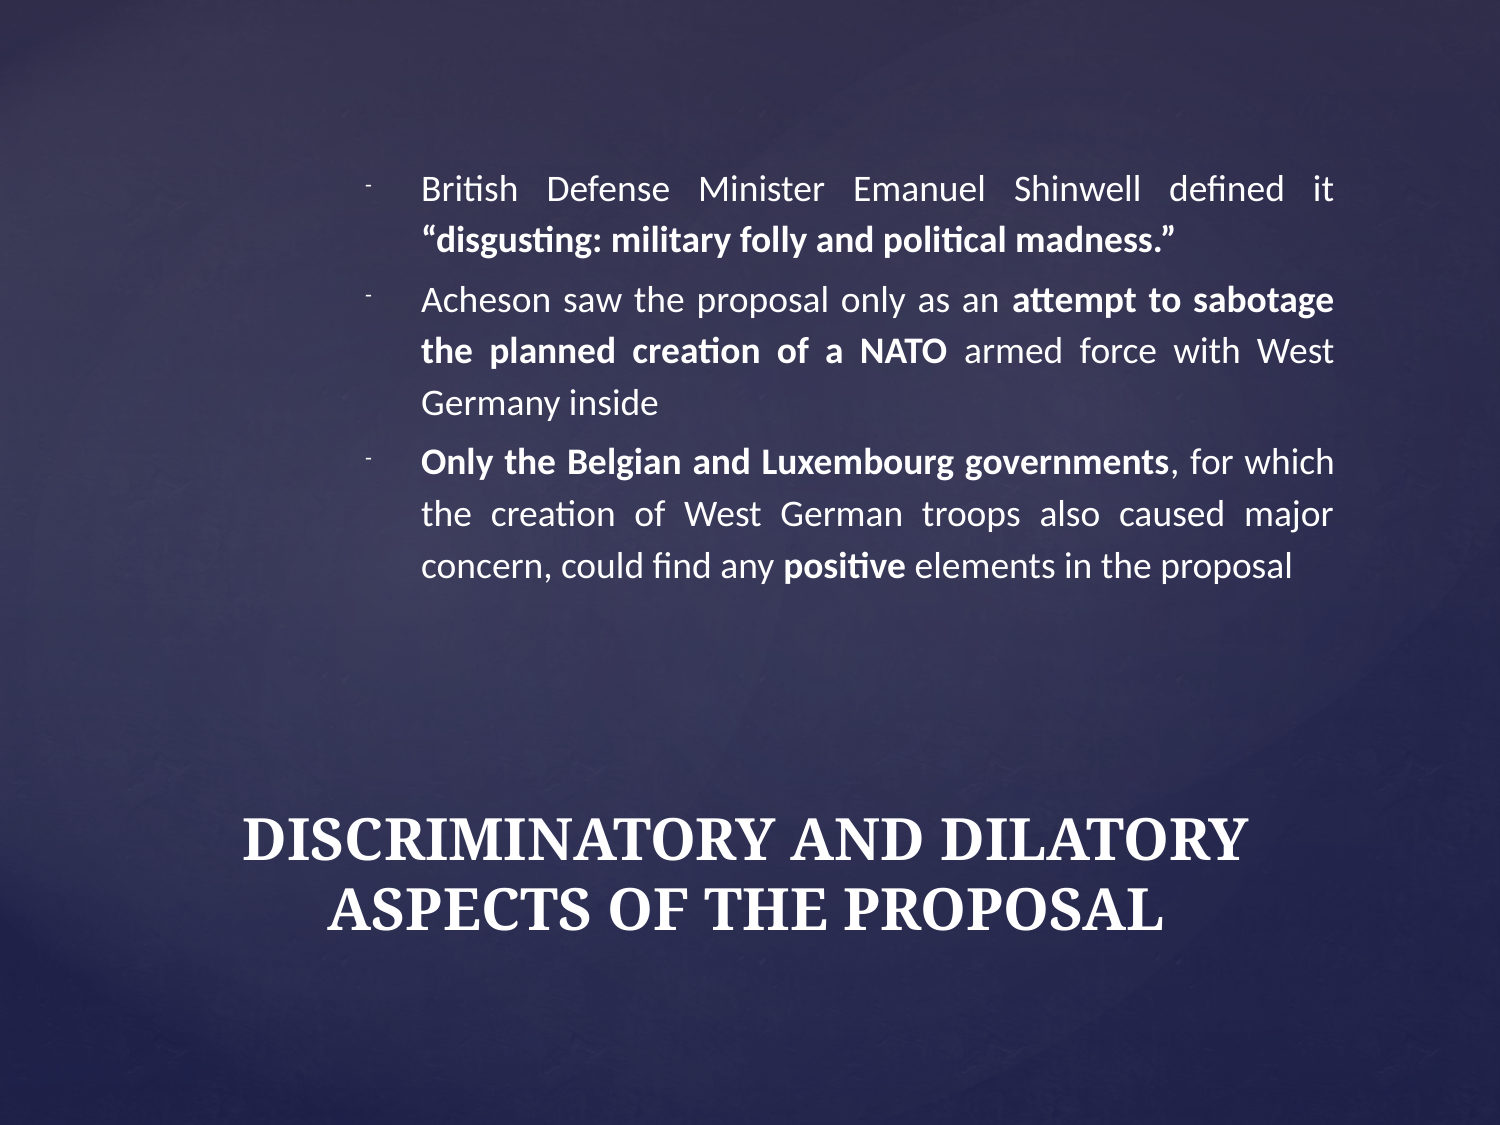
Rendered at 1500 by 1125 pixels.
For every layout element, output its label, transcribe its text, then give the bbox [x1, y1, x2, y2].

list British Defense Minister Emanuel Shinwell defined it “disgusting: military folly and political madness.” Acheson saw the proposal only as an attempt to sabotage the planned creation of a NATO armed force with West Germany inside Only the Belgian and Luxembourg governments, for which the creation of West German troops also caused major concern, could find any positive elements in the proposal [350, 112, 1350, 713]
title DISCRIMINATORY AND DILATORY ASPECTS OF THE PROPOSAL [127, 800, 1365, 950]
